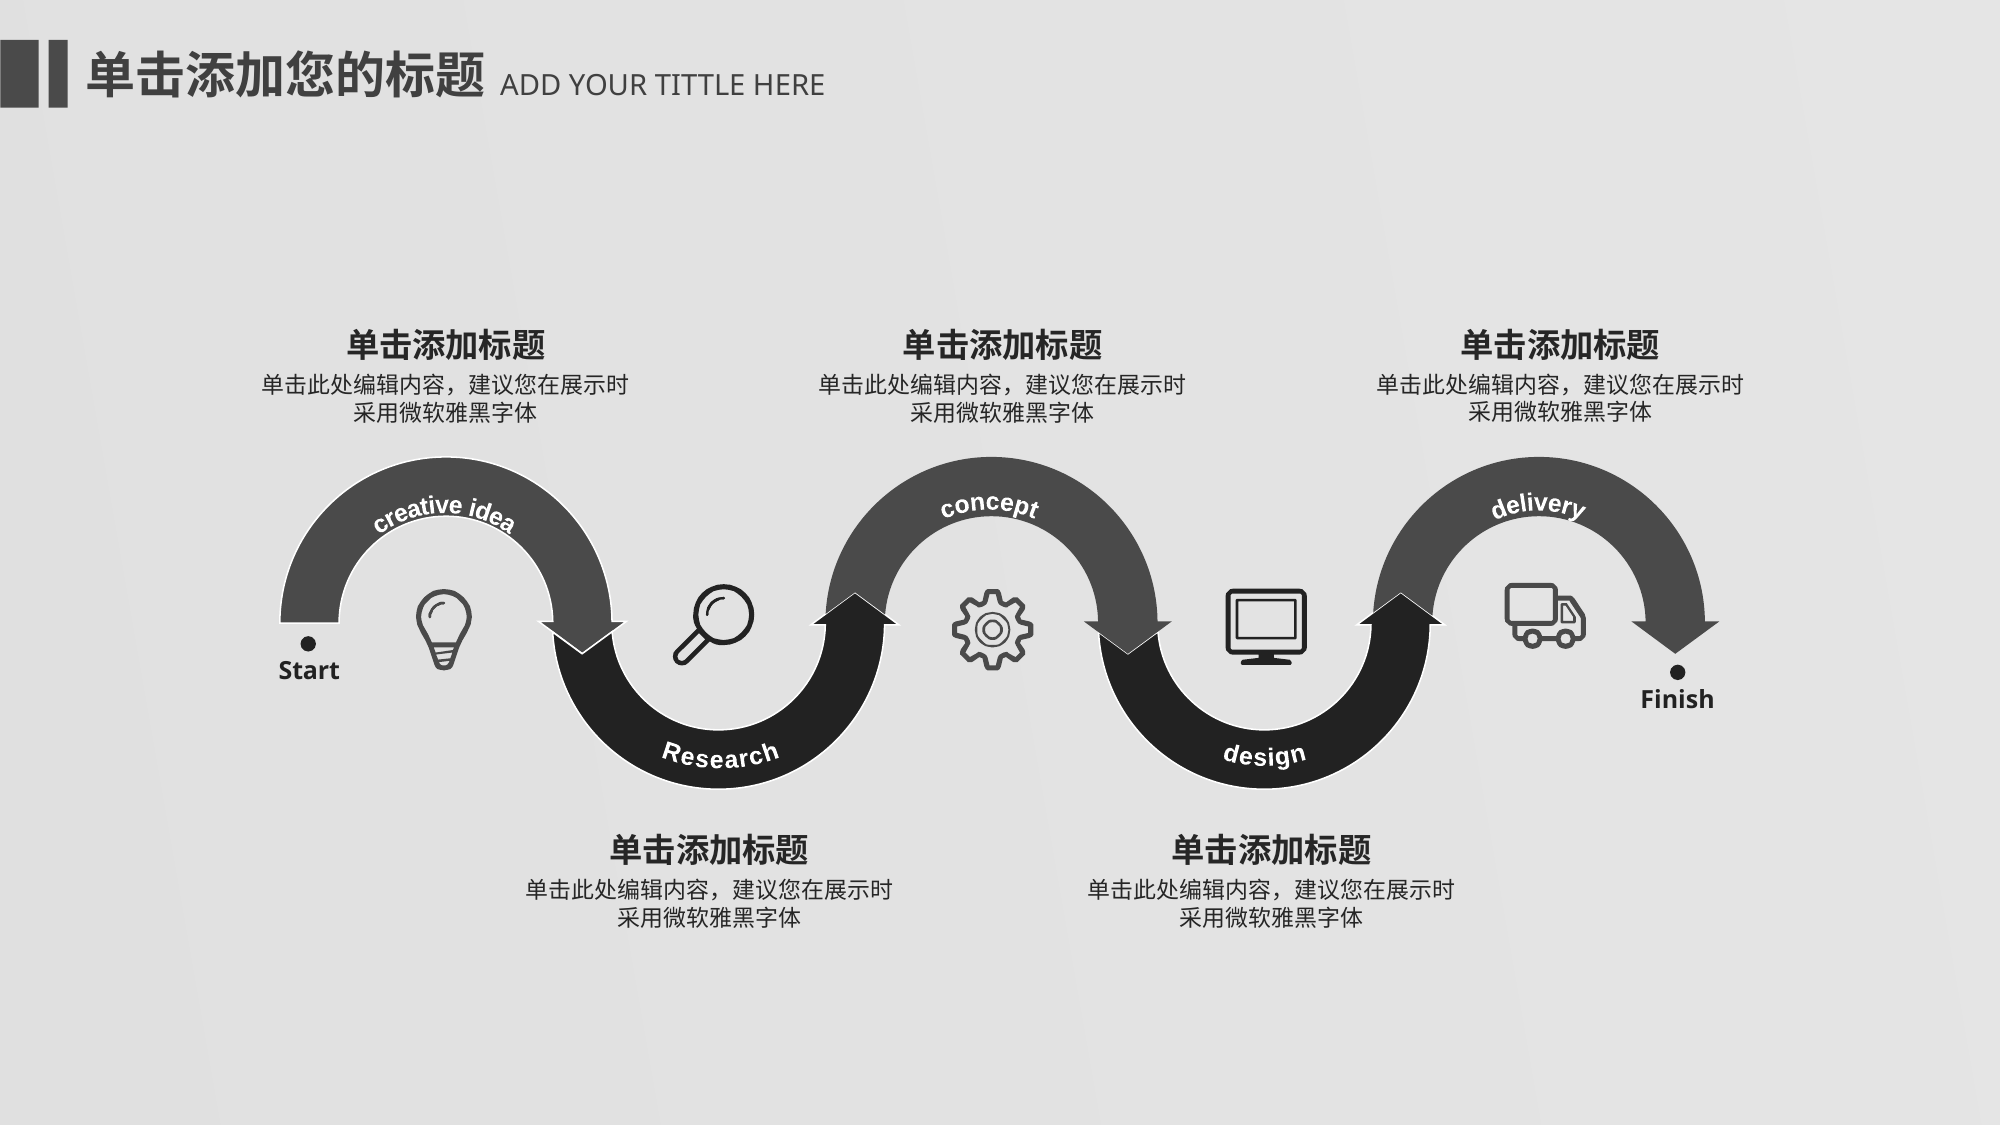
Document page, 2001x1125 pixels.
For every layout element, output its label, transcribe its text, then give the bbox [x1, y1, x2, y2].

text_box [982, 619, 1003, 640]
text_box [428, 601, 446, 619]
text_box Start [267, 654, 351, 685]
text_box [825, 456, 1172, 654]
text_box ADD YOUR TITTLE HERE [485, 59, 856, 109]
text_box [415, 589, 472, 671]
text_box 单击此处编辑内容，建议您在展示时采用微软雅黑字体 [796, 363, 1209, 433]
text_box [1235, 598, 1297, 640]
text_box [279, 456, 627, 653]
text_box [1098, 593, 1445, 790]
text_box [1668, 663, 1687, 682]
text_box 单击添加标题 [1445, 316, 1676, 362]
text_box [952, 589, 1034, 671]
text_box 单击添加标题 [1157, 822, 1387, 868]
text_box 单击此处编辑内容，建议您在展示时采用微软雅黑字体 [239, 363, 652, 433]
text_box [1504, 582, 1586, 649]
text_box [552, 594, 899, 790]
text_box 单击添加标题 [594, 822, 825, 868]
text_box 单击添加标题 [888, 317, 1118, 363]
text_box [1373, 456, 1720, 654]
text_box 单击此处编辑内容，建议您在展示时采用微软雅黑字体 [503, 868, 916, 938]
text_box [299, 635, 318, 653]
text_box [705, 596, 726, 616]
text_box [1225, 588, 1307, 665]
text_box [974, 611, 1011, 648]
text_box 单击此处编辑内容，建议您在展示时采用微软雅黑字体 [1354, 362, 1767, 433]
text_box 单击添加标题 [331, 317, 561, 363]
text_box 单击添加您的标题 [71, 36, 511, 111]
text_box Finish [1636, 683, 1720, 714]
text_box [1560, 603, 1576, 624]
text_box 单击此处编辑内容，建议您在展示时采用微软雅黑字体 [1065, 868, 1478, 938]
text_box [672, 584, 755, 666]
